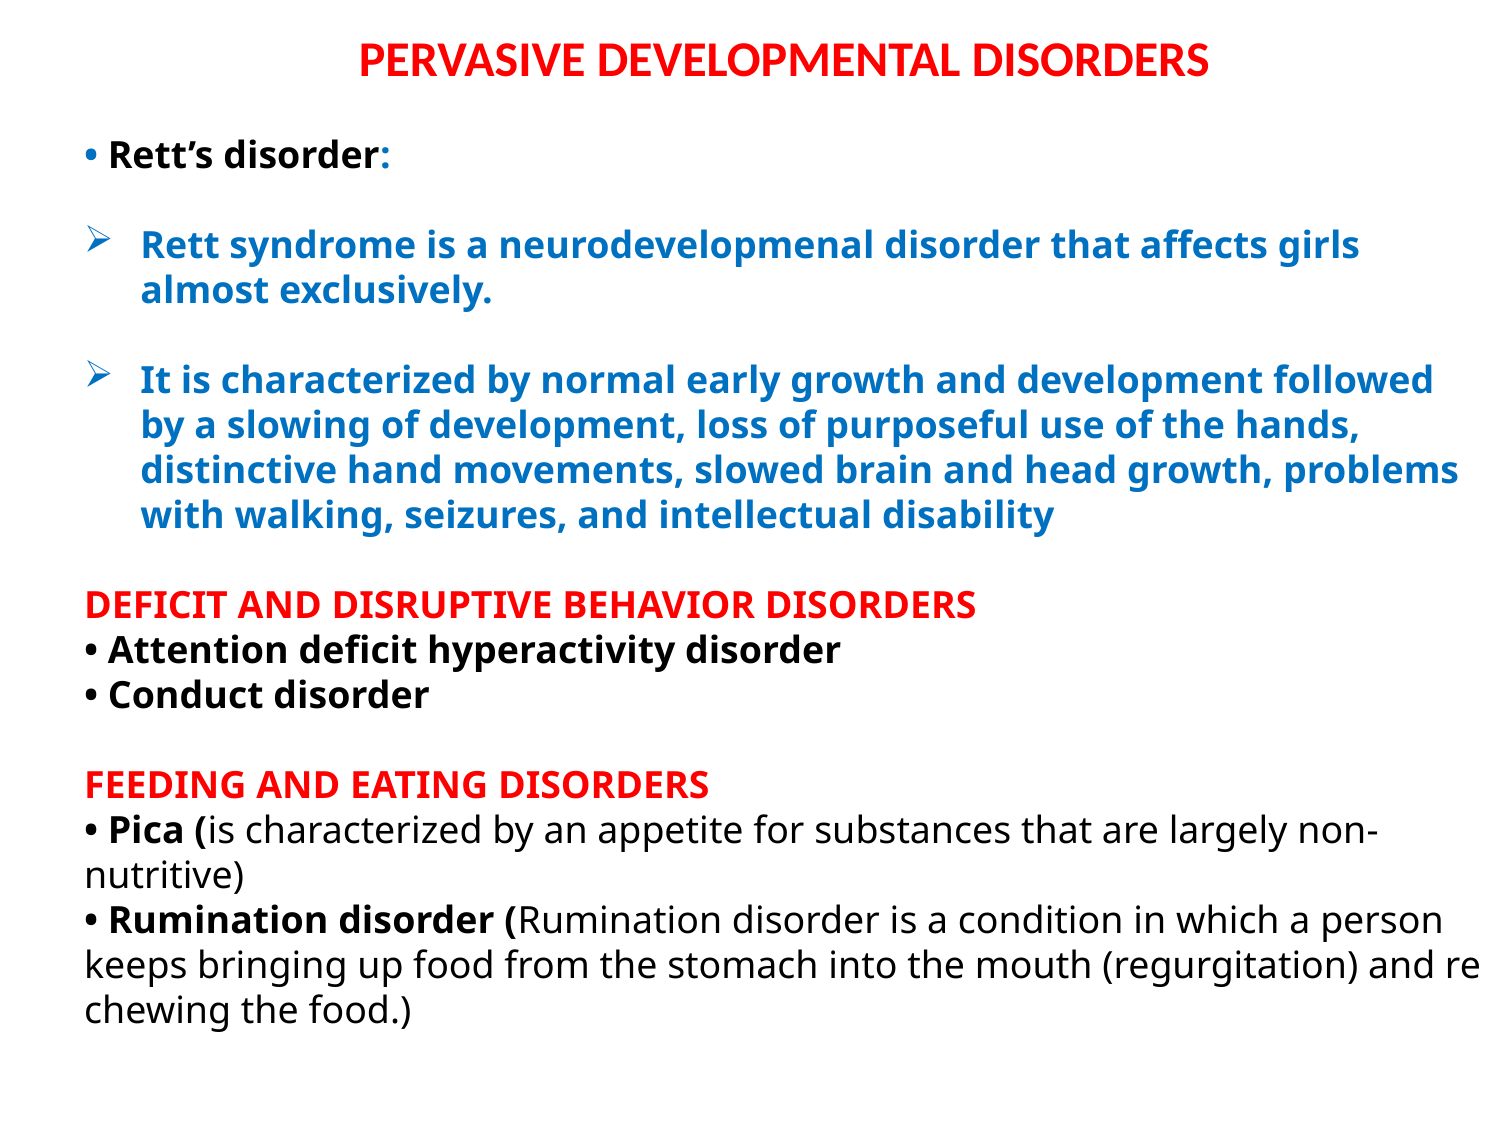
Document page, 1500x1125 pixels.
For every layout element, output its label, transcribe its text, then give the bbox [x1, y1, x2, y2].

text_box PERVASIVE DEVELOPMENTAL DISORDERS • Rett’s disorder: Rett syndrome is a neurodevelopmenal disorder that affects girls almost exclusively. It is characterized by normal early growth and development followed by a slowing of development, loss of purposeful use of the hands, distinctive hand movements, slowed brain and head growth, problems with walking, seizures, and intellectual disability DEFICIT AND DISRUPTIVE BEHAVIOR DISORDERS • Attention deficit hyperactivity disorder • Conduct disorder FEEDING AND EATING DISORDERS • Pica (is characterized by an appetite for substances that are largely non-nutritive) • Rumination disorder (Rumination disorder is a condition in which a person keeps bringing up food from the stomach into the mouth (regurgitation) and re chewing the food.) [69, 19, 1500, 1039]
